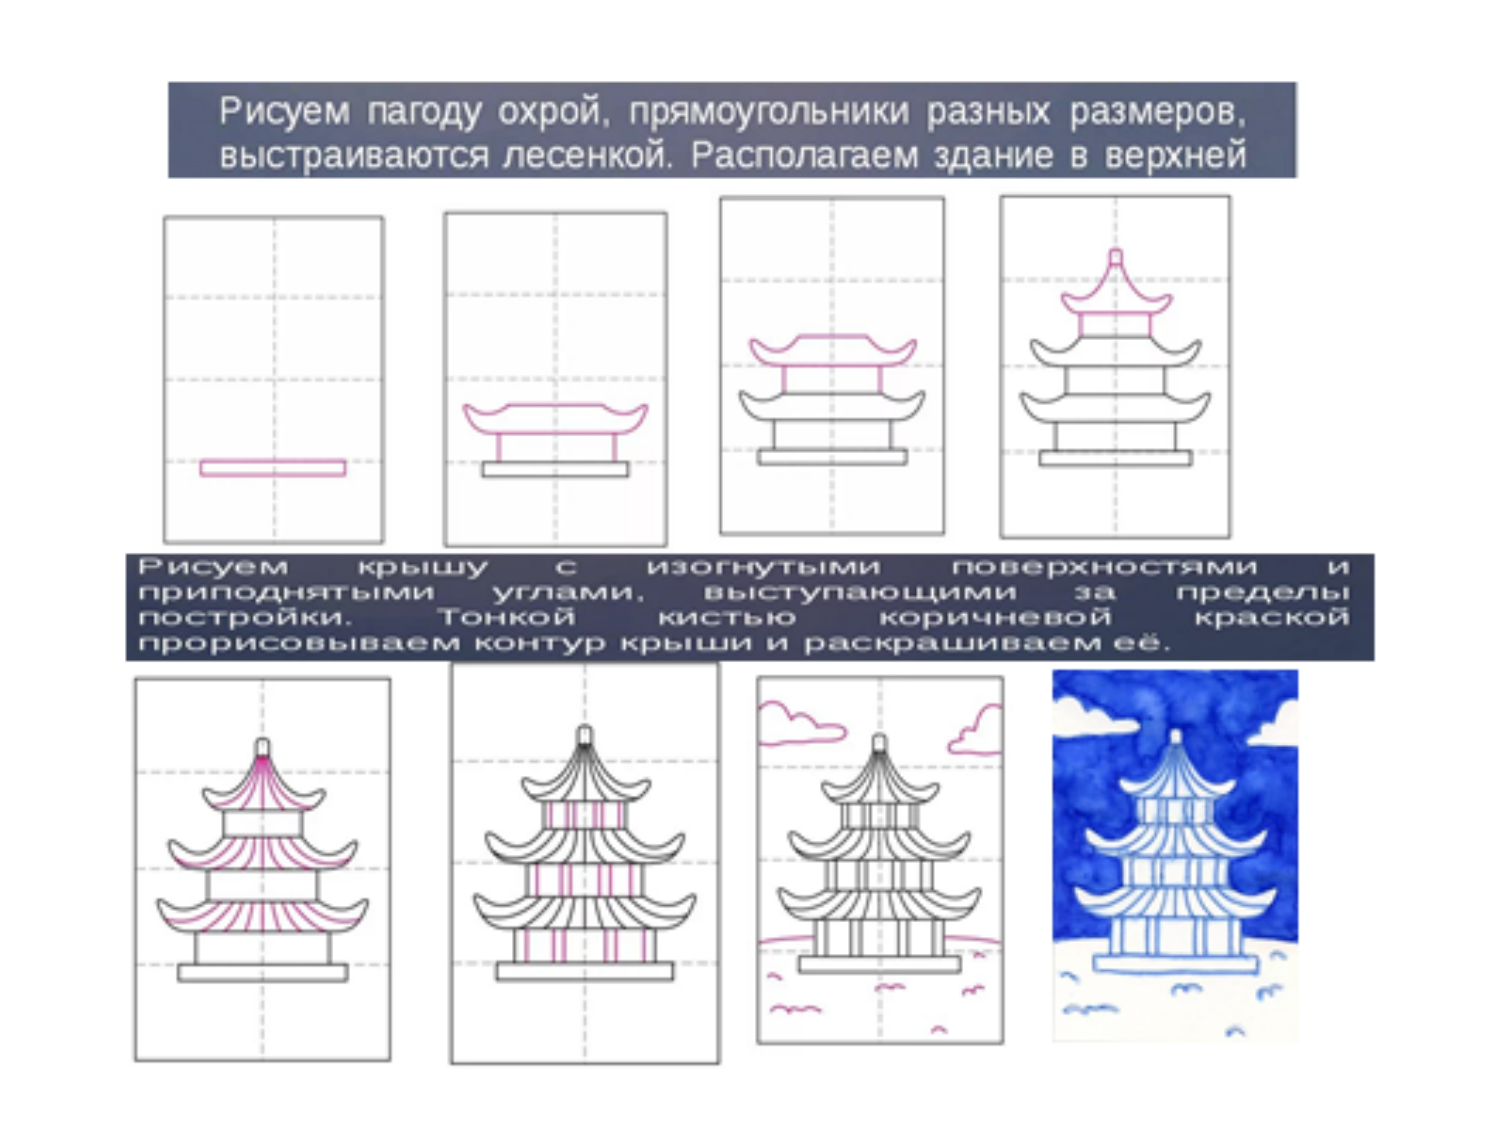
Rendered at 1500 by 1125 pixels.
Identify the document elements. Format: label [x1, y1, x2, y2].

picture [76, 66, 1432, 1083]
